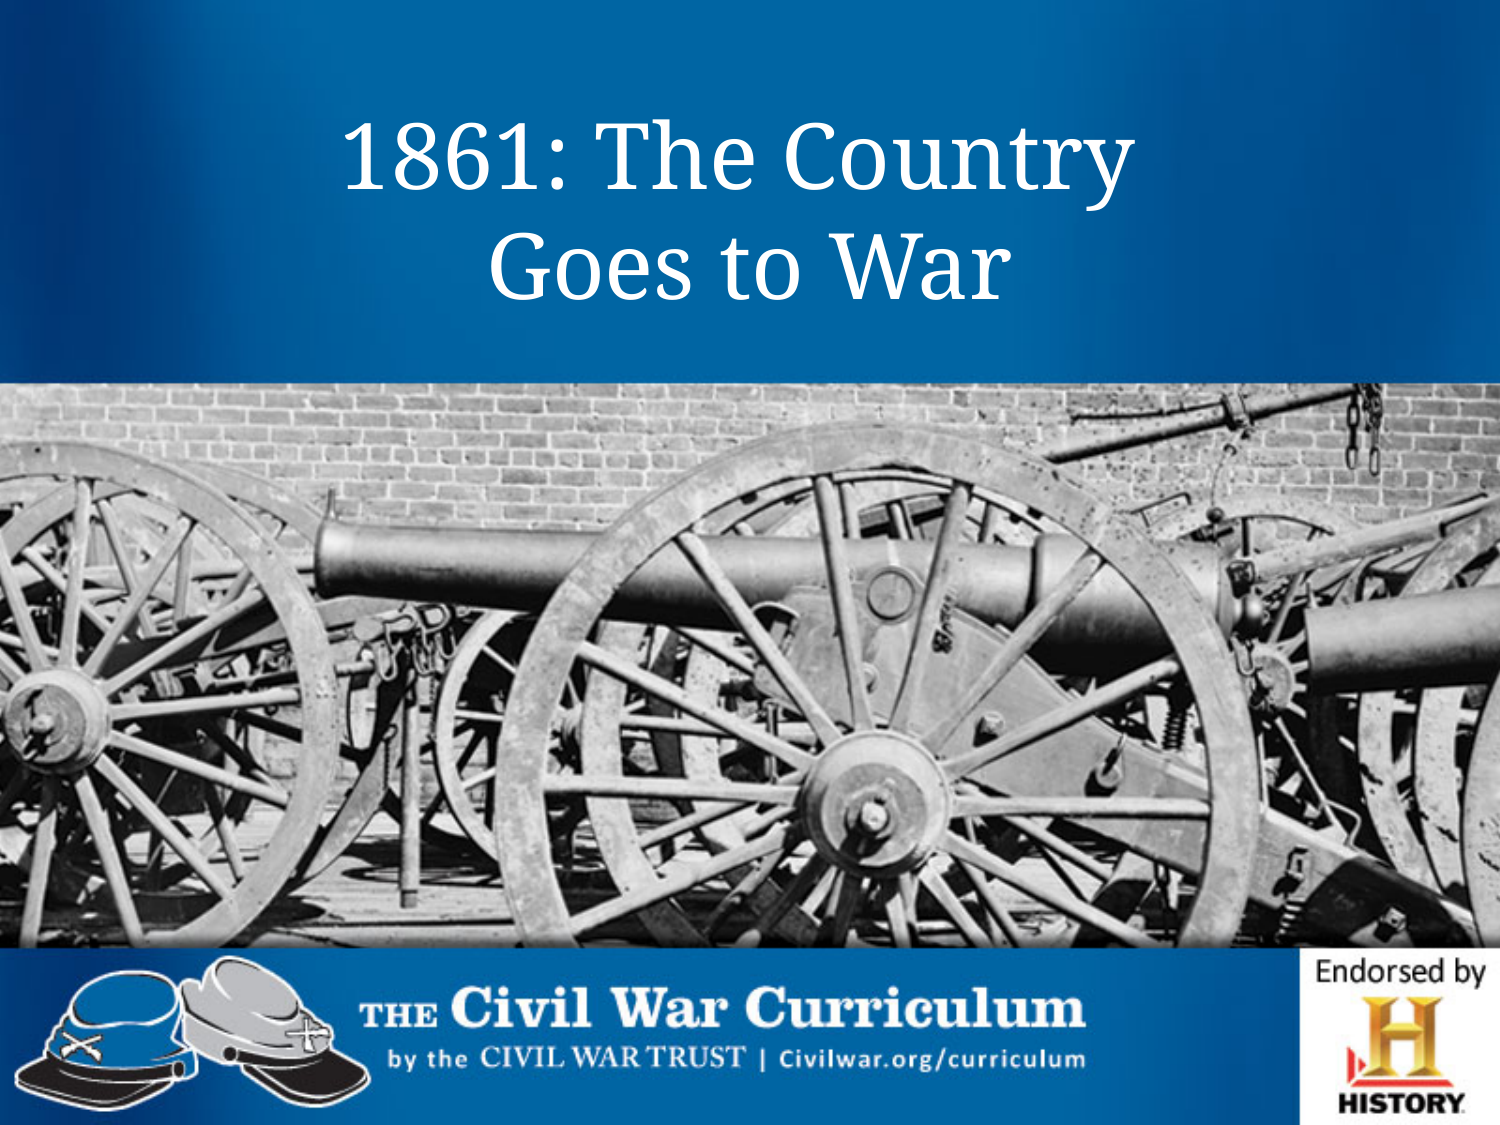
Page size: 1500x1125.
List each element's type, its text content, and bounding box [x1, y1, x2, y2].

title 1861: The Country Goes to War [112, 112, 1388, 304]
picture [0, 0, 1500, 1125]
